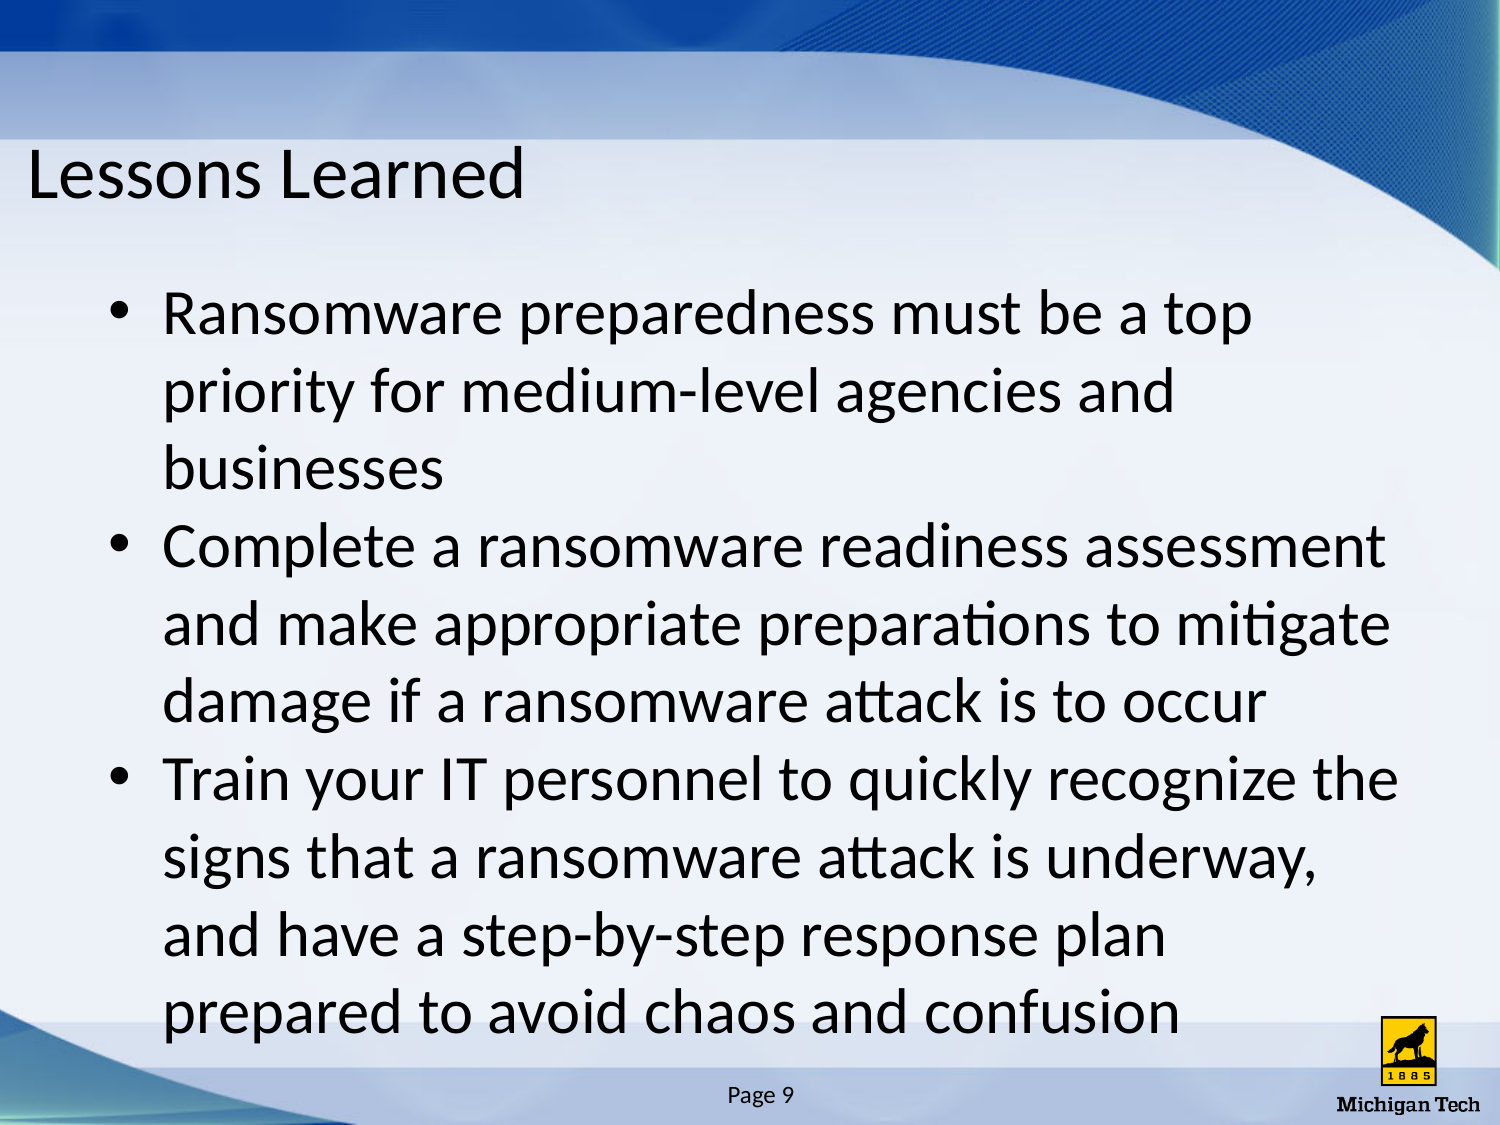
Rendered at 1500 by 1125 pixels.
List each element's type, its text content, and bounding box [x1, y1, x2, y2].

list Ransomware preparedness must be a top priority for medium-level agencies and businesses Complete a ransomware readiness assessment and make appropriate preparations to mitigate damage if a ransomware attack is to occur Train your IT personnel to quickly recognize the signs that a ransomware attack is underway, and have a step-by-step response plan prepared to avoid chaos and confusion [75, 262, 1425, 1063]
picture [0, 0, 1500, 1125]
title Lessons Learned [12, 75, 1263, 263]
